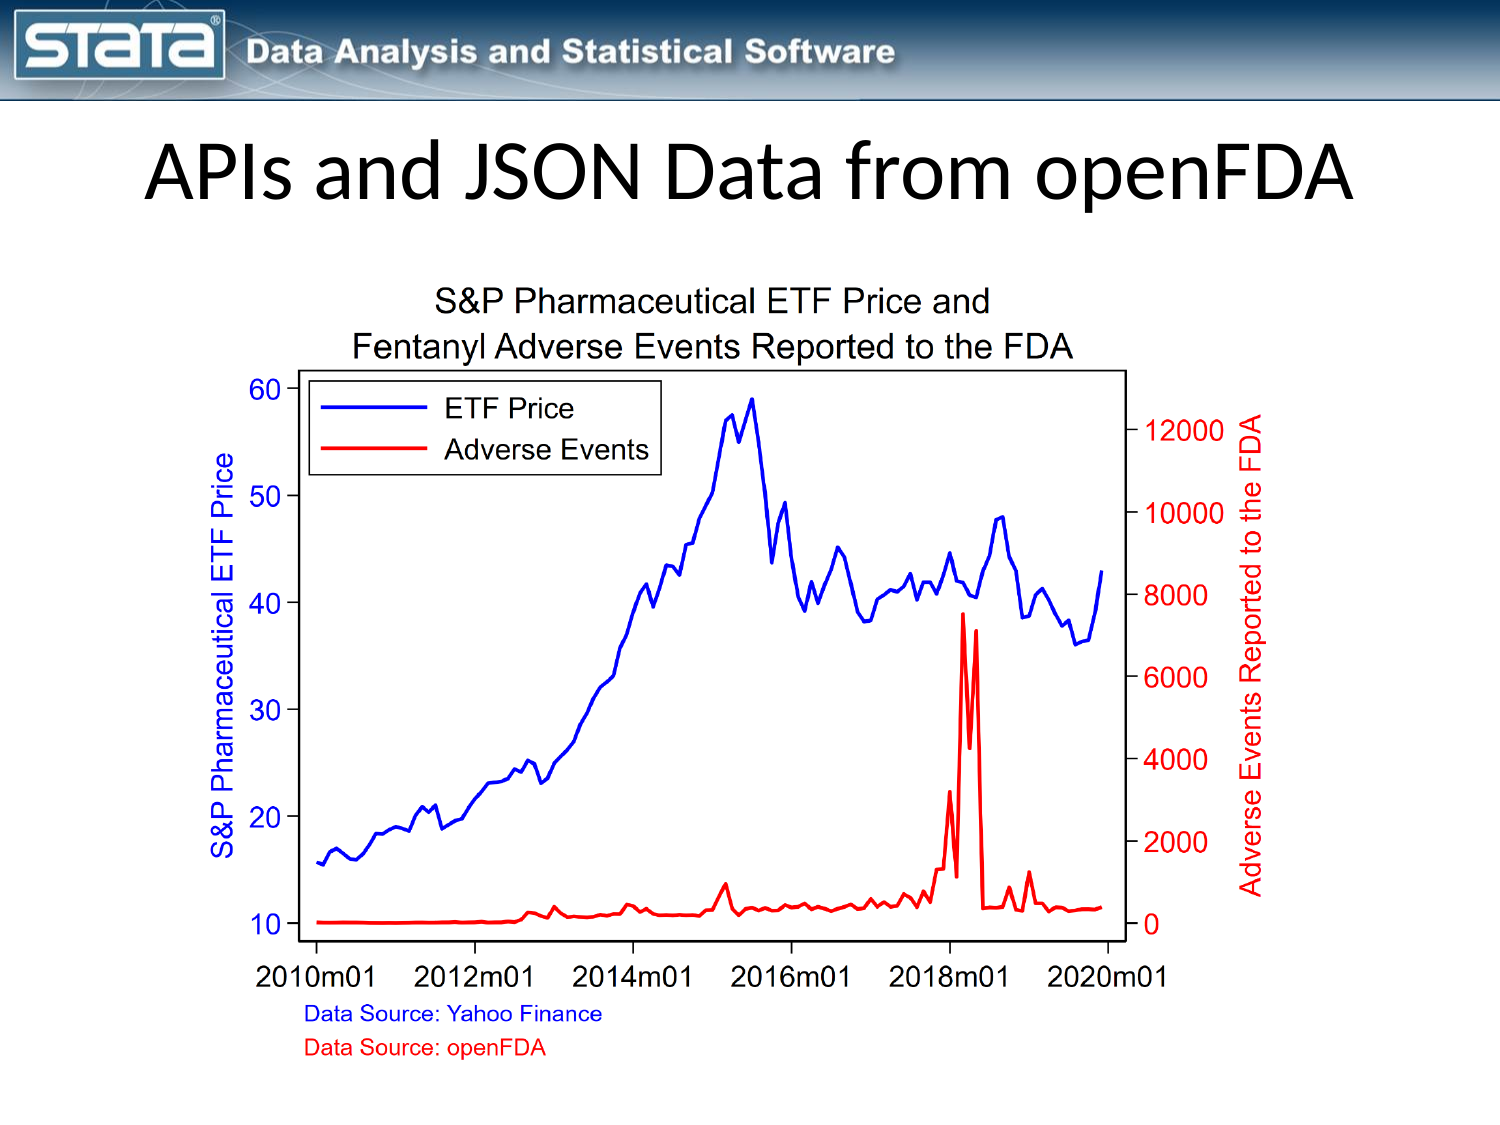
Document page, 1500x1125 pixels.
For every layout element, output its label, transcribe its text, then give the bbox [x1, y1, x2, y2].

picture [0, 0, 1500, 101]
picture [174, 249, 1301, 1094]
title APIs and JSON Data from openFDA [0, 105, 1500, 225]
